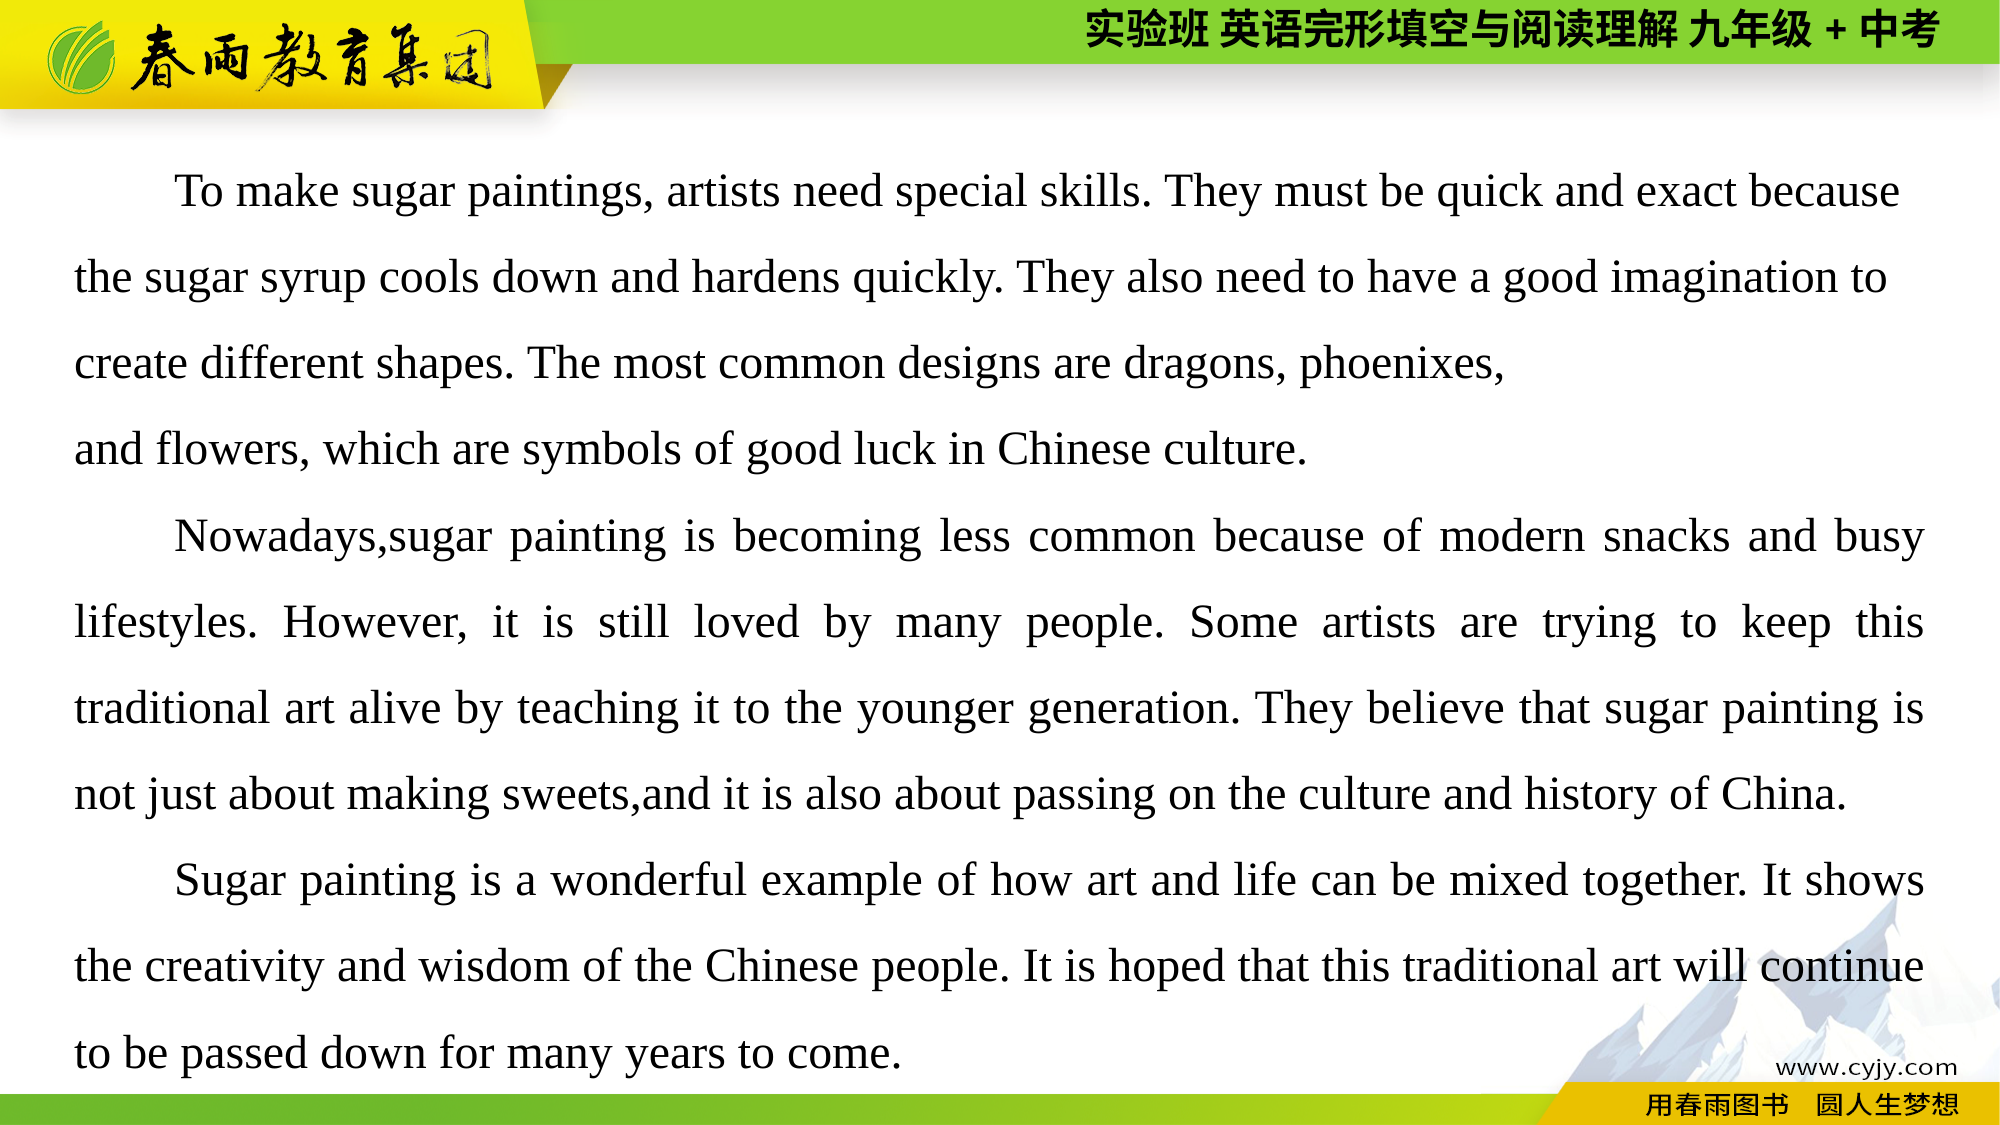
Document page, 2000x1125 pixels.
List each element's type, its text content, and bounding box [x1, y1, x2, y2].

list To make sugar paintings, artists need special skills. They must be quick and exact because the sugar syrup cools down and hardens quickly. They also need to have a good imagination to create different shapes. The most common designs are dragons, phoenixes, and flowers, which are symbols of good luck in Chinese culture. Nowadays,sugar painting is becoming less common because of modern snacks and busy lifestyles. However, it is still loved by many people. Some artists are trying to keep this traditional art alive by teaching it to the younger generation. They believe that sugar painting is not just about making sweets,and it is also about passing on the culture and history of China. Sugar painting is a wonderful example of how art and life can be mixed together. It shows the creativity and wisdom of the Chinese people. It is hoped that this traditional art will continue to be passed down for many years to come. [59, 122, 1944, 1096]
picture [0, 0, 2000, 1125]
